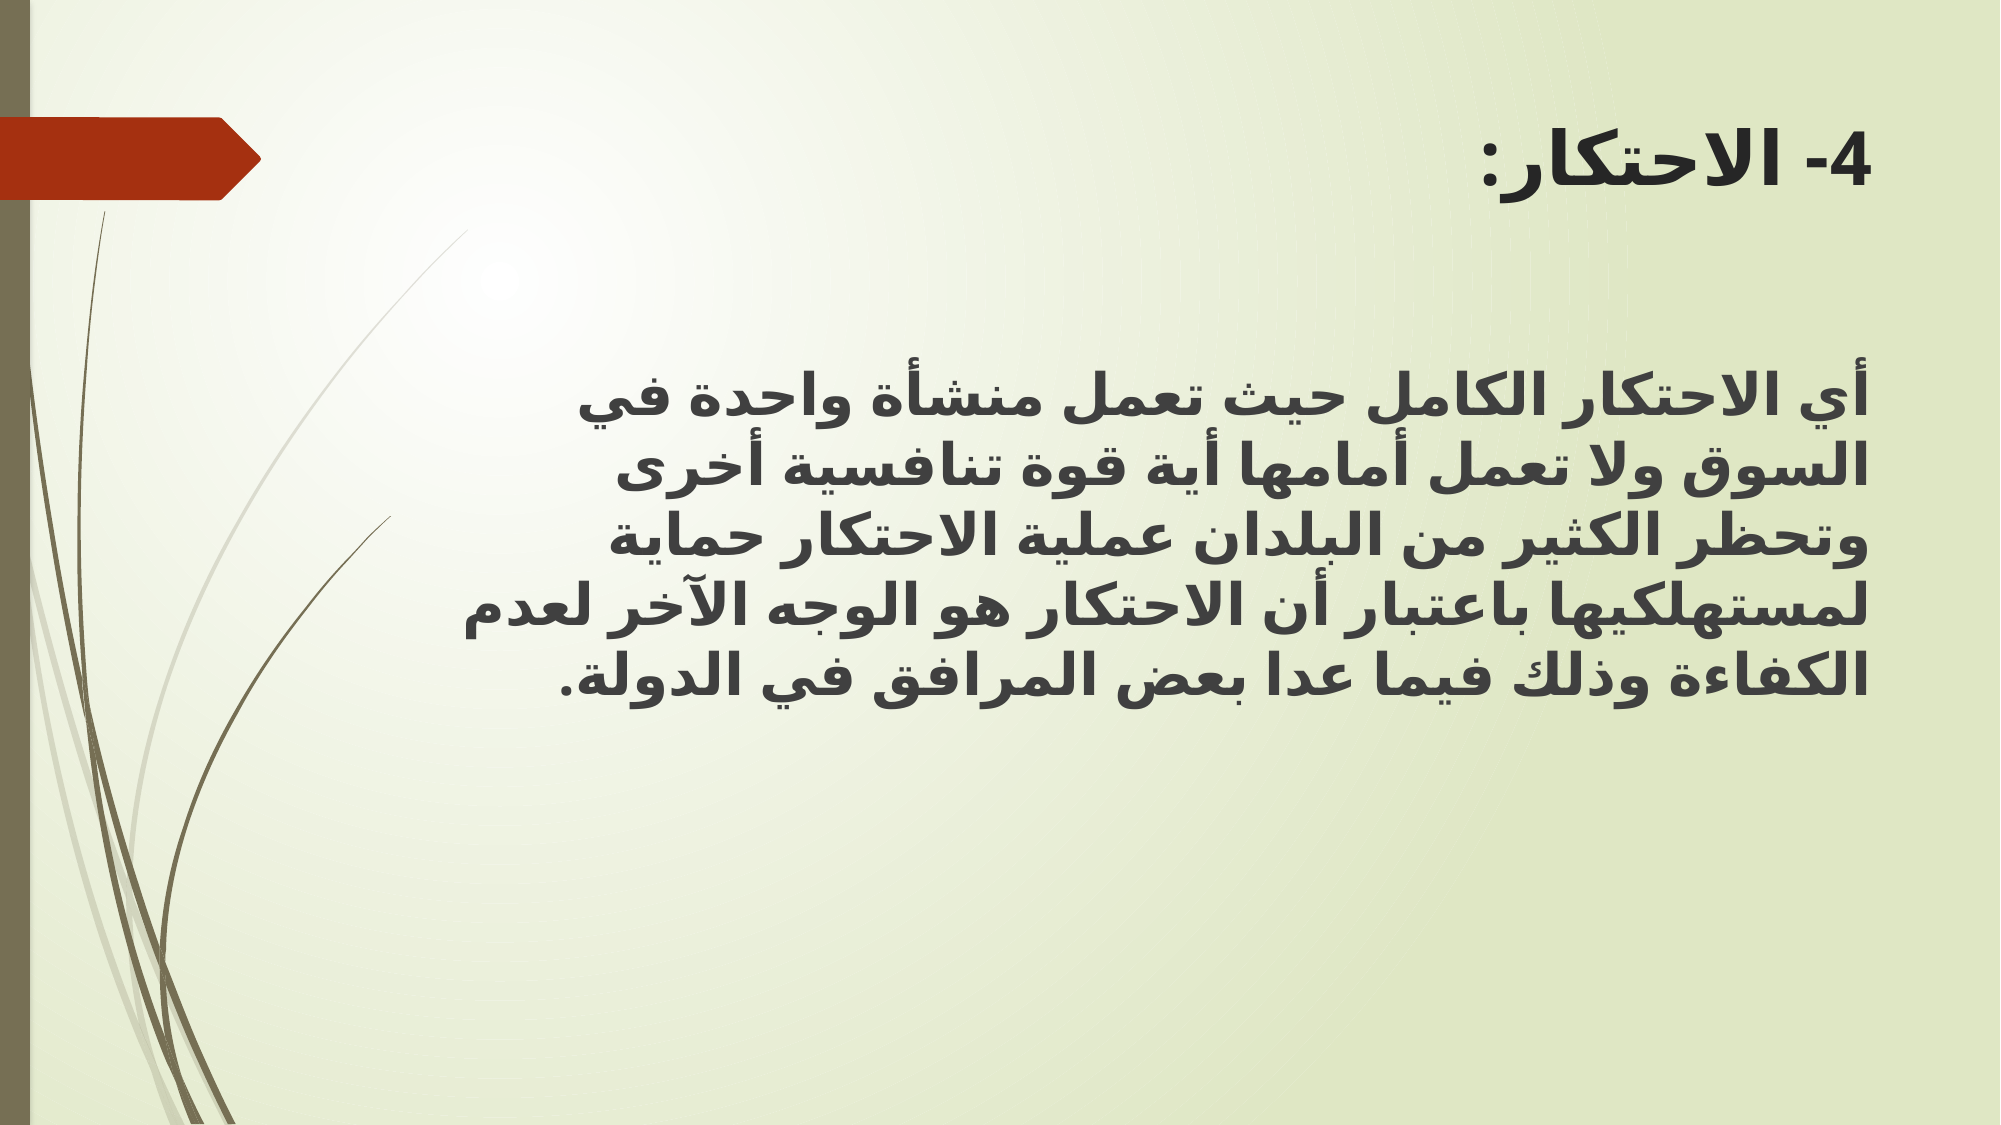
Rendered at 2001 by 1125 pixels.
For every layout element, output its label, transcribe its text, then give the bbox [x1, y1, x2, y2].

title 4- الاحتكار: [425, 102, 1888, 313]
list أي الاحتكار الكامل حيث تعمل منشأة واحدة في السوق ولا تعمل أمامها أية قوة تنافسية أخرى وتحظر الكثير من البلدان عملية الاحتكار حماية لمستهلكيها باعتبار أن الاحتكار هو الوجه الآخر لعدم الكفاءة وذلك فيما عدا بعض المرافق في الدولة. [424, 350, 1888, 970]
